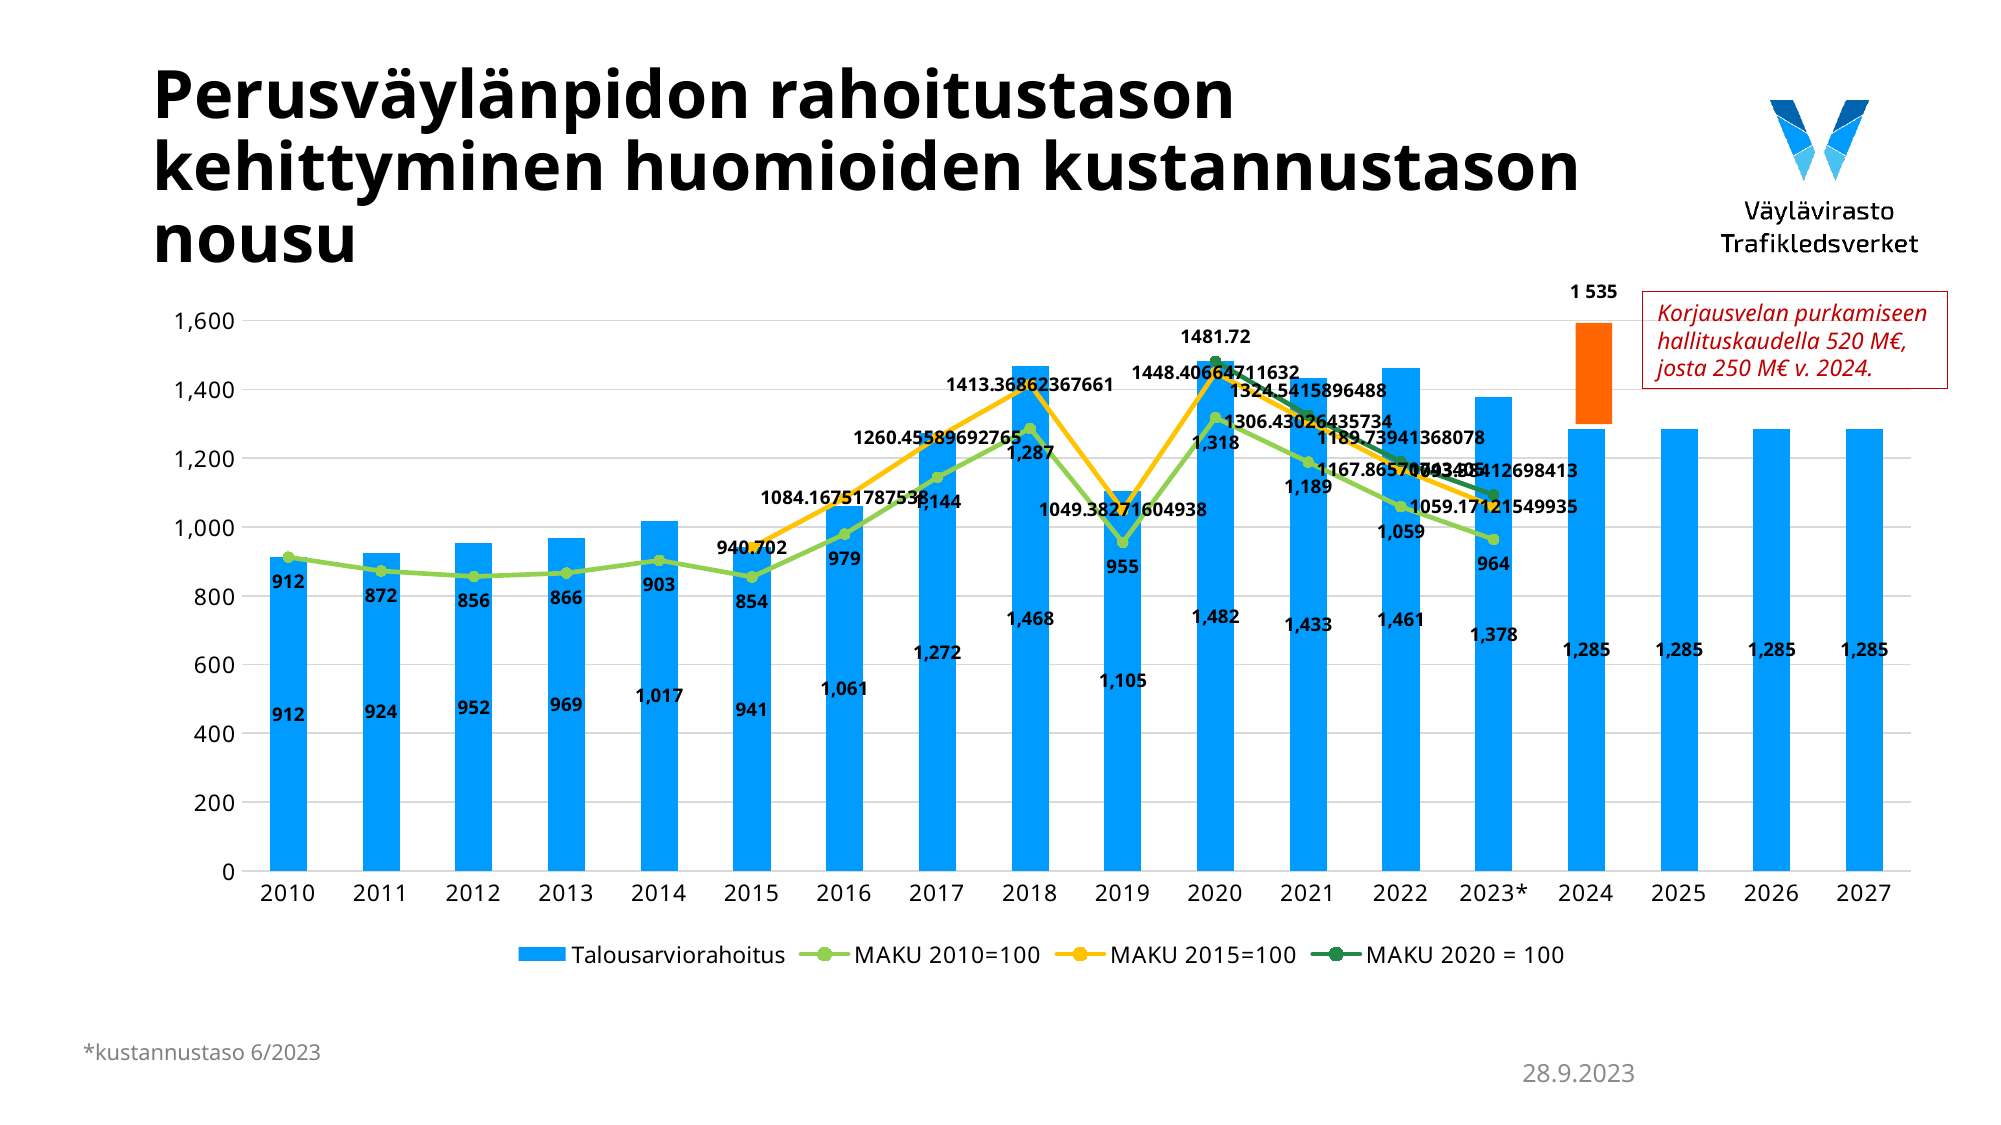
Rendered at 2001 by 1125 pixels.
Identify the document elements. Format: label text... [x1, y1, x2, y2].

picture [1682, 62, 1958, 292]
text_box *kustannustaso 6/2023 [68, 1030, 1069, 1072]
text_box 1 535 [1555, 272, 1633, 291]
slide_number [1507, 1042, 1958, 1103]
title Perusväylänpidon rahoitustason kehittyminen huomioiden kustannustason nousu [137, 59, 1713, 278]
chart [137, 291, 1948, 976]
